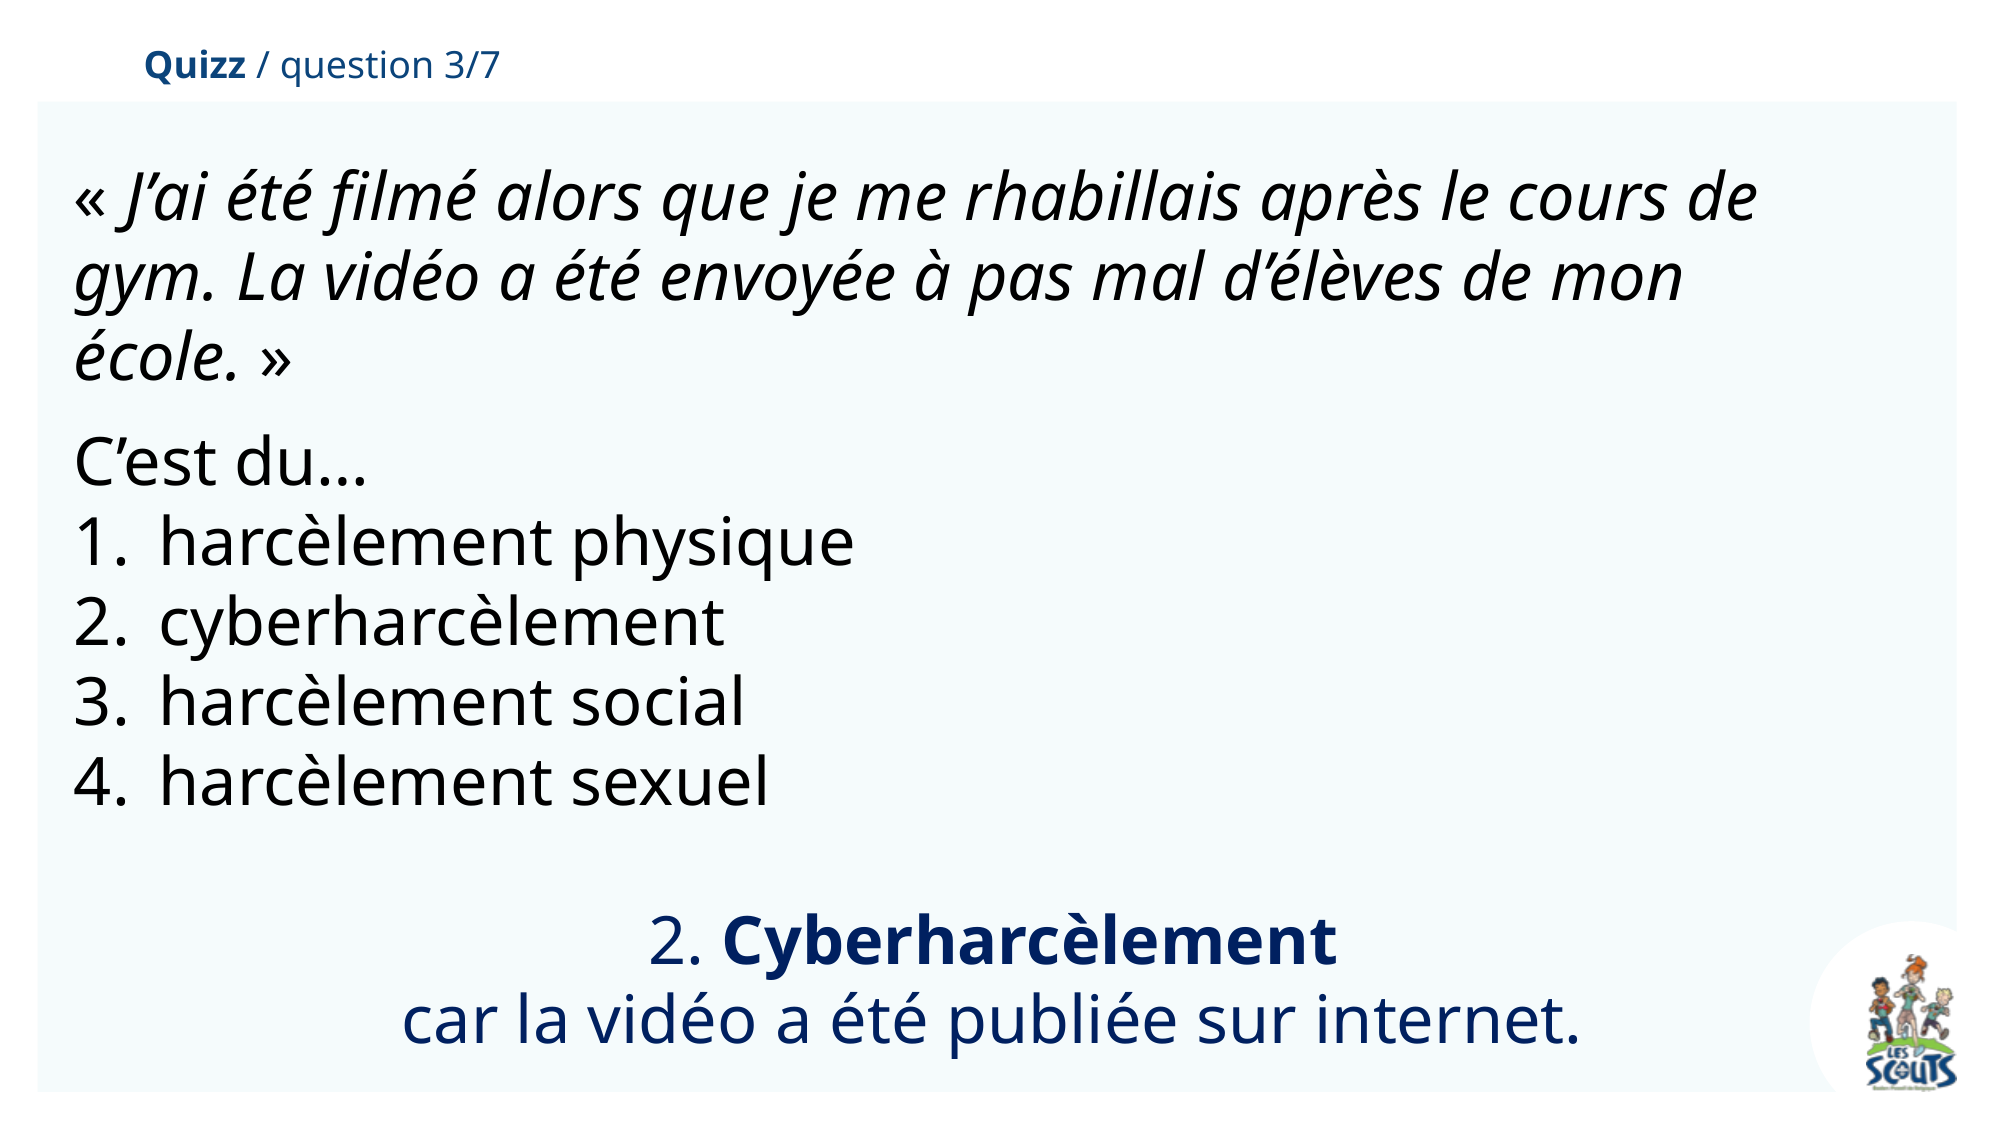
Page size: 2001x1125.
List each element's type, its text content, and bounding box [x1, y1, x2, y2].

text_box Quizz / question 3/7 [129, 33, 1310, 94]
text_box 2. Cyberharcèlement car la vidéo a été publiée sur internet. [59, 890, 1928, 1065]
text_box « J’ai été filmé alors que je me rhabillais après le cours de gym. La vidéo a été envoyée à pas mal d’élèves de mon école. » C’est du… harcèlement physique cyberharcèlement harcèlement social harcèlement sexuel [59, 146, 1813, 826]
picture [1866, 954, 1957, 1092]
